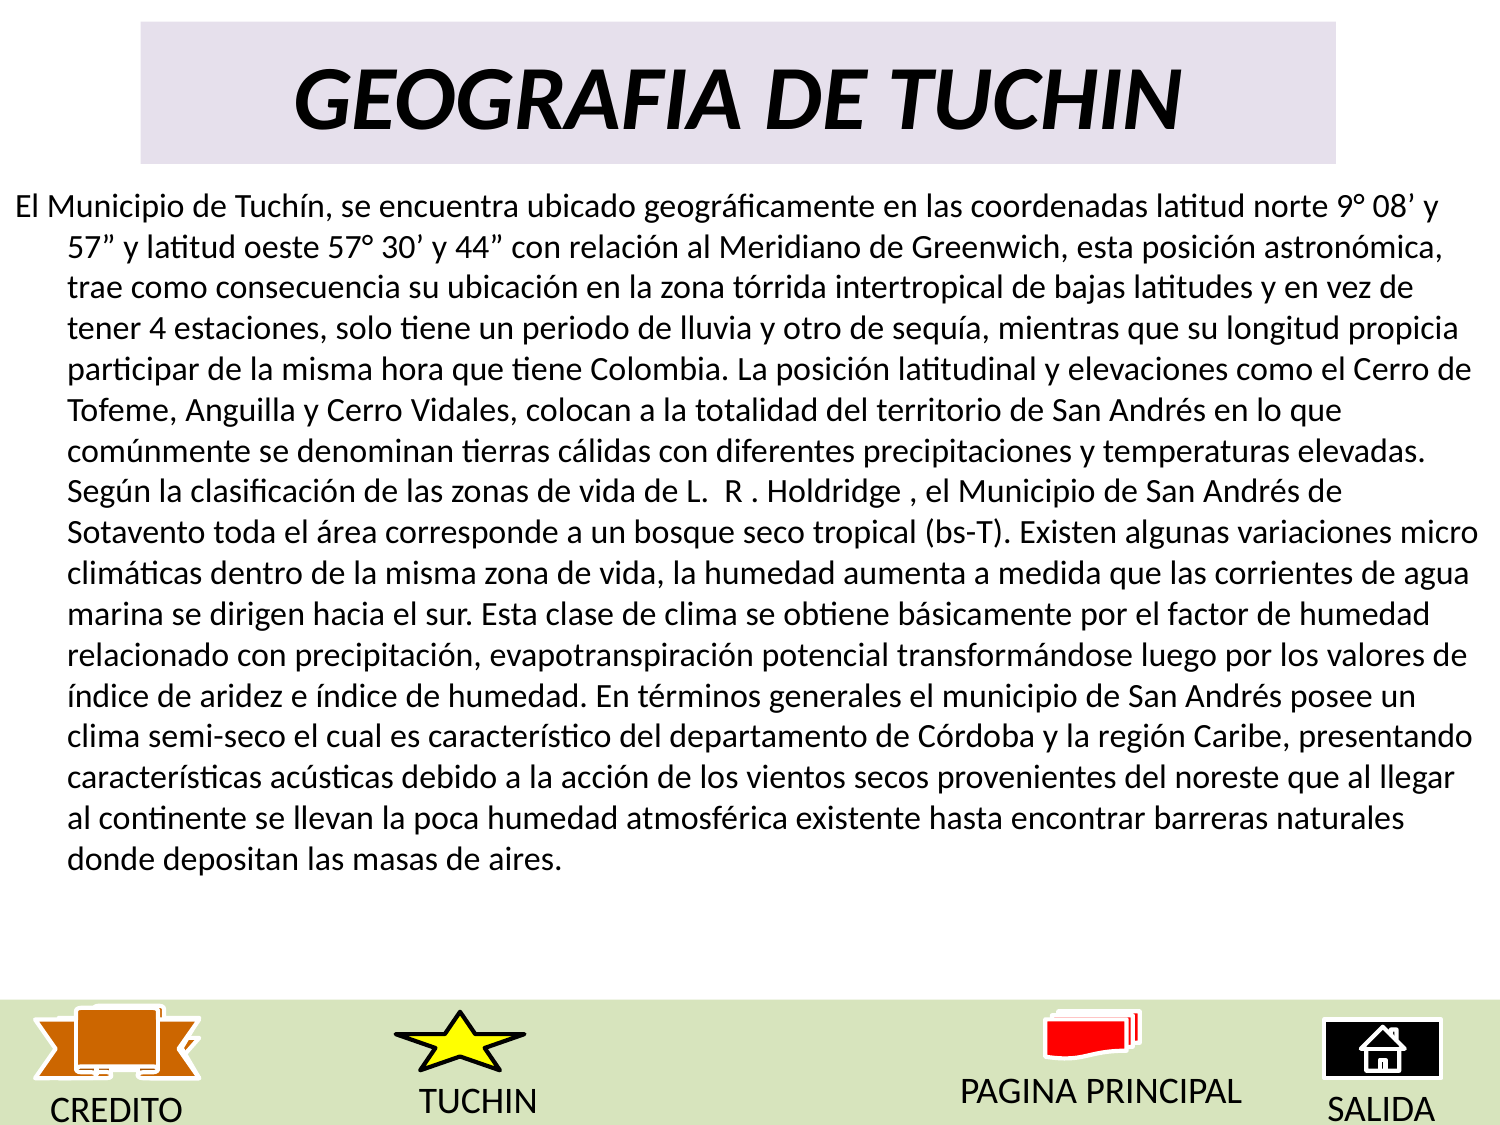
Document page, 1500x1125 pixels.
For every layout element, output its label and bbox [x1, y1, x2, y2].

list [0, 175, 1500, 973]
title [140, 21, 1336, 164]
text_box [0, 997, 1500, 1125]
